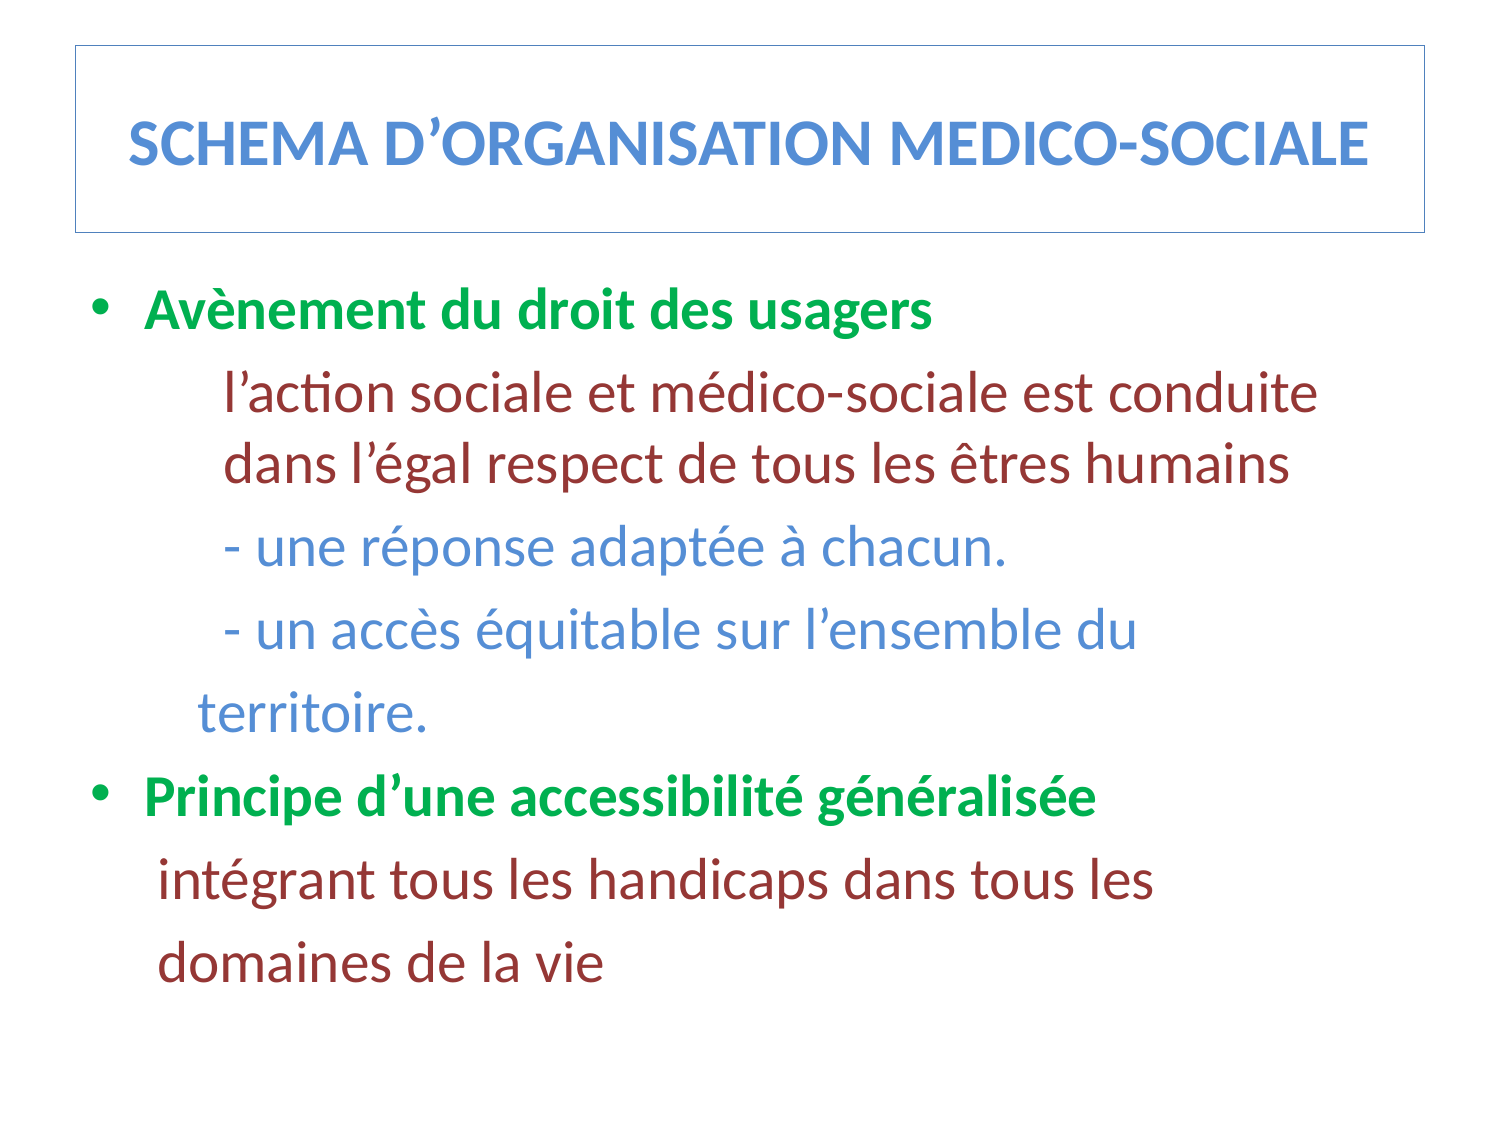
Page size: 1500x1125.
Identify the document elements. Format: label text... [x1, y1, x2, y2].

title SCHEMA D’ORGANISATION MEDICO-SOCIALE [75, 45, 1425, 233]
list Avènement du droit des usagers l’action sociale et médico-sociale est conduite dans l’égal respect de tous les êtres humains - une réponse adaptée à chacun. - un accès équitable sur l’ensemble du territoire. Principe d’une accessibilité généralisée intégrant tous les handicaps dans tous les domaines de la vie [75, 262, 1425, 1005]
